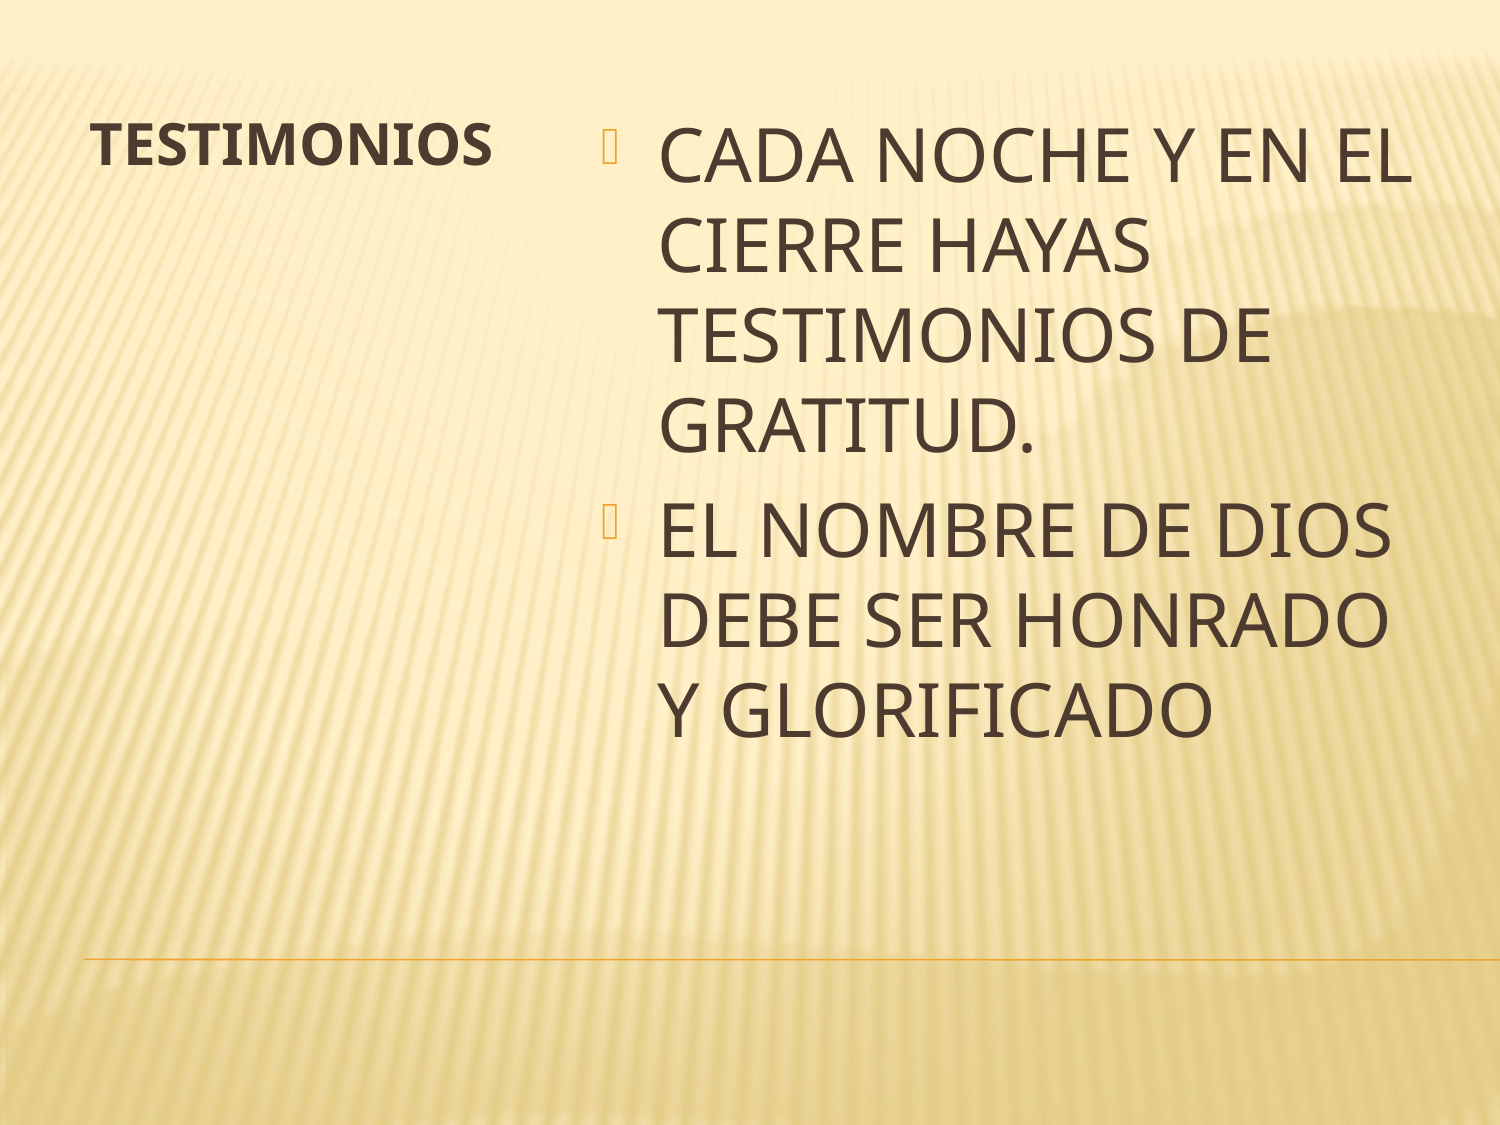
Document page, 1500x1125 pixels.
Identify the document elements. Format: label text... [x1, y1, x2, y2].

list TESTIMONIOS [75, 99, 569, 888]
list CADA NOCHE Y EN EL CIERRE HAYAS TESTIMONIOS DE GRATITUD. EL NOMBRE DE DIOS DEBE SER HONRADO Y GLORIFICADO [586, 99, 1463, 888]
